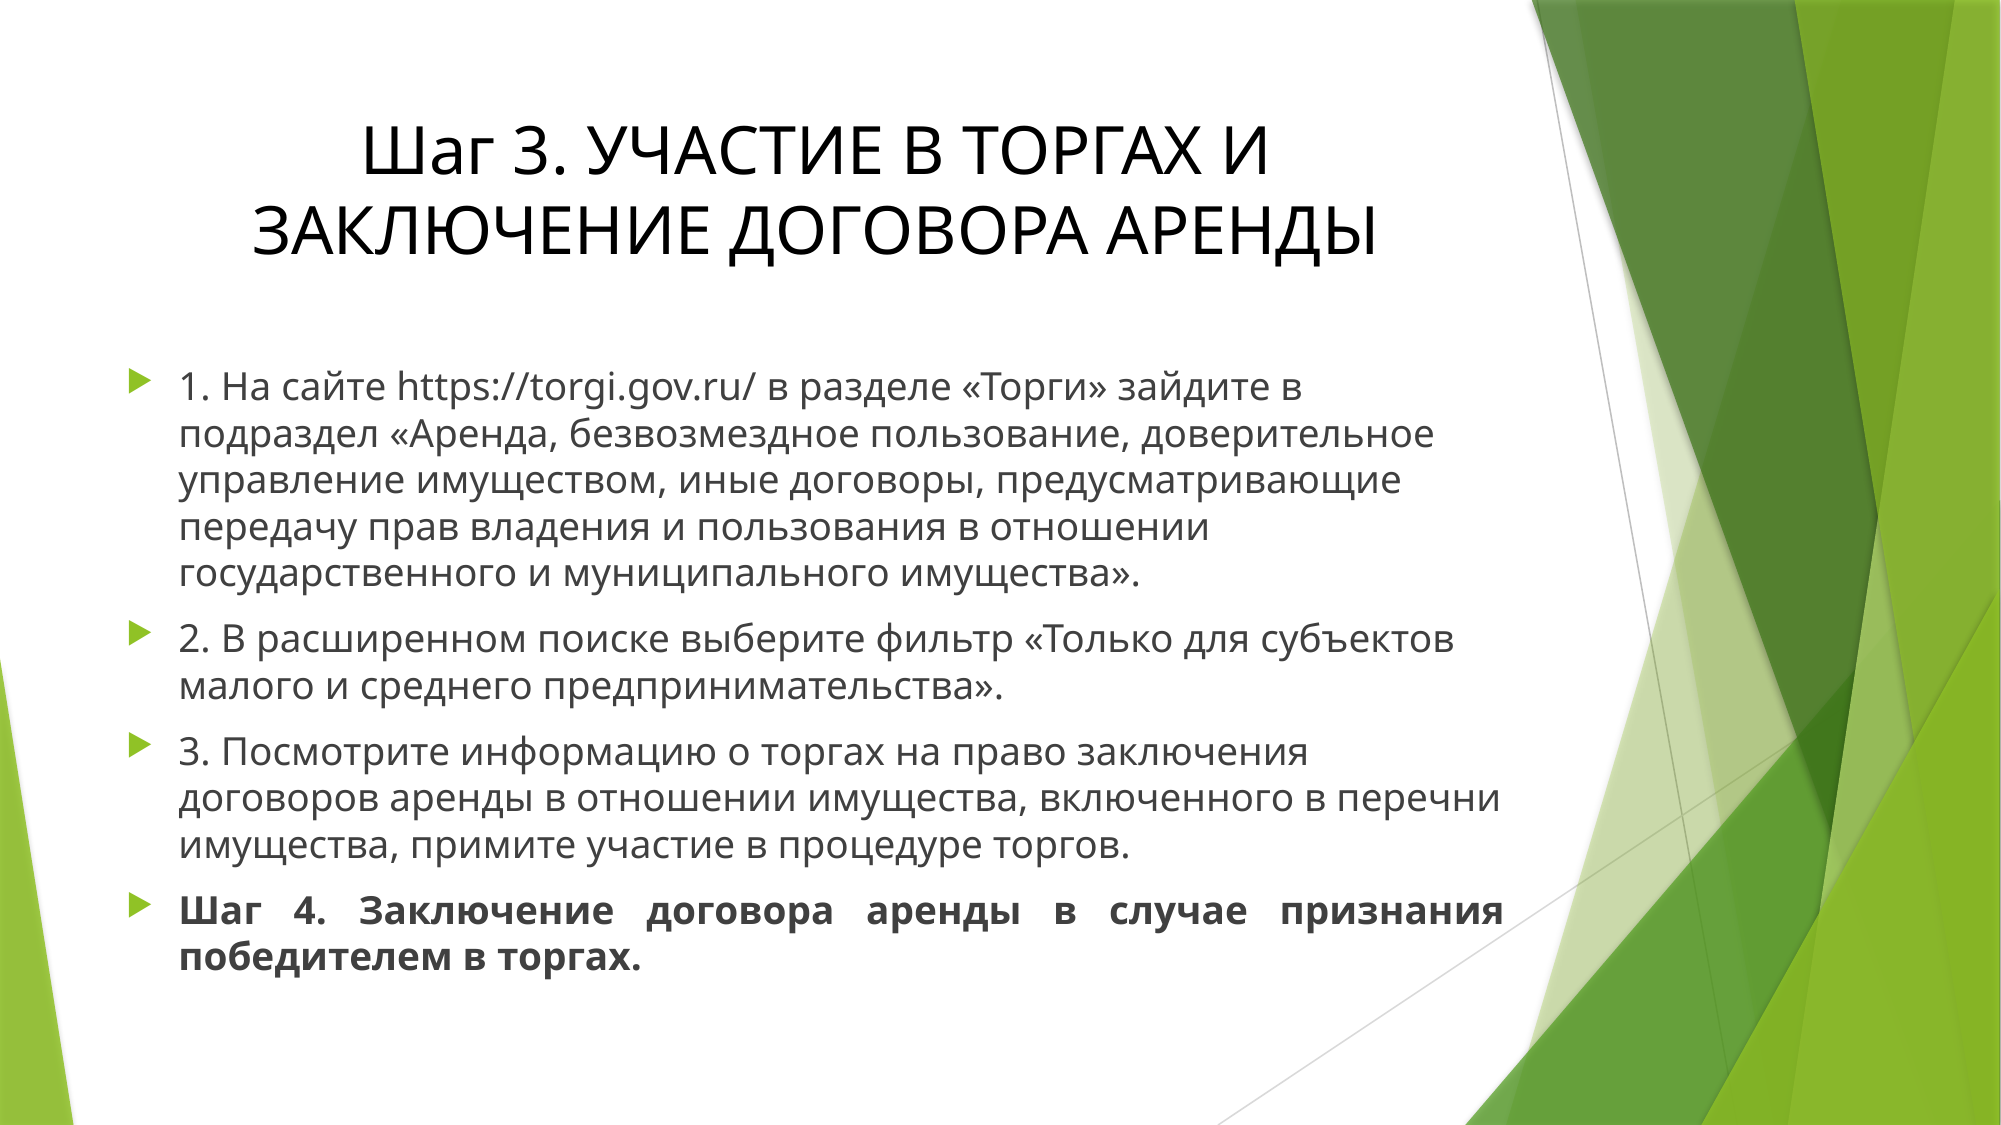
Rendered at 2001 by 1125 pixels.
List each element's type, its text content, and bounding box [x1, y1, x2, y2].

title Шаг 3. УЧАСТИЕ В ТОРГАХ И ЗАКЛЮЧЕНИЕ ДОГОВОРА АРЕНДЫ [111, 99, 1522, 317]
list 1. На сайте https://torgi.gov.ru/ в разделе «Торги» зайдите в подраздел «Аренда, безвозмездное пользование, доверительное управление имуществом, иные договоры, предусматривающие передачу прав владения и пользования в отношении государственного и муниципального имущества». 2. В расширенном поиске выберите фильтр «Только для субъектов малого и среднего предпринимательства». 3. Посмотрите информацию о торгах на право заключения договоров аренды в отношении имущества, включенного в перечни имущества, примите участие в процедуре торгов. Шаг 4. Заключение договора аренды в случае признания победителем в торгах. [111, 354, 1522, 992]
